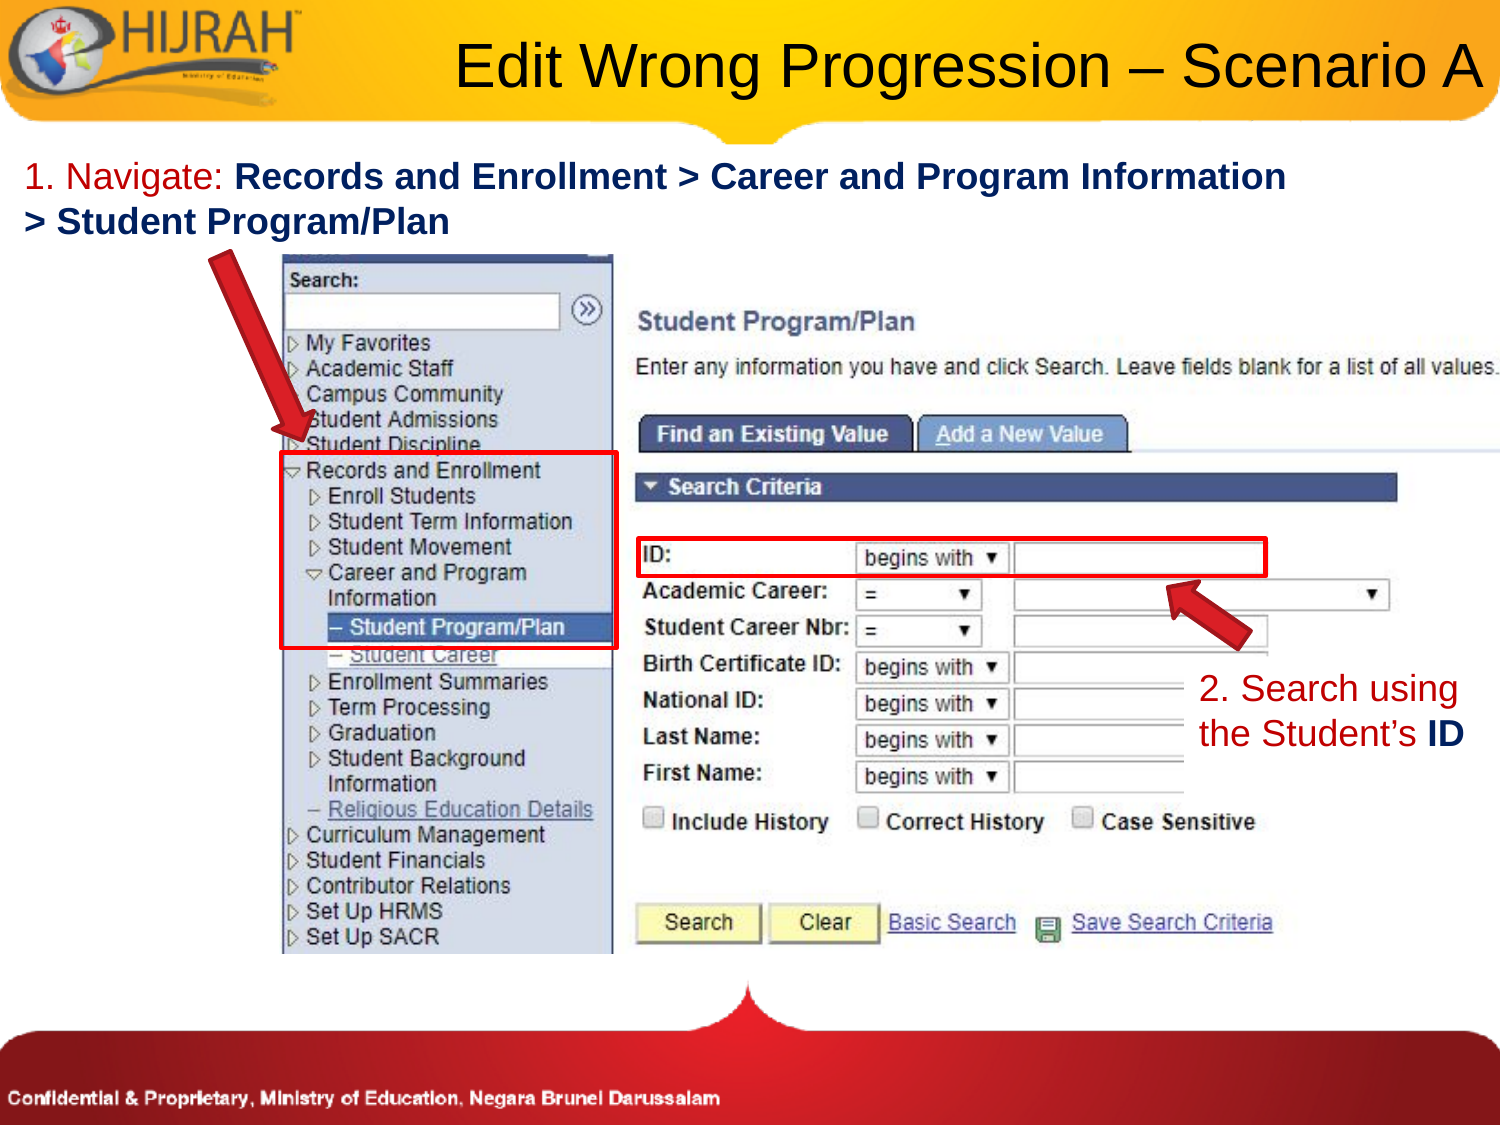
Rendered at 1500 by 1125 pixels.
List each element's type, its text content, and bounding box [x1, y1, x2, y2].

picture [0, 0, 1500, 1125]
text_box [207, 249, 273, 407]
text_box 1. Navigate: Records and Enrollment > Career and Program Information > Student Program/Plan [9, 144, 1319, 255]
title Edit Wrong Progression – Scenario A [324, 0, 1500, 126]
